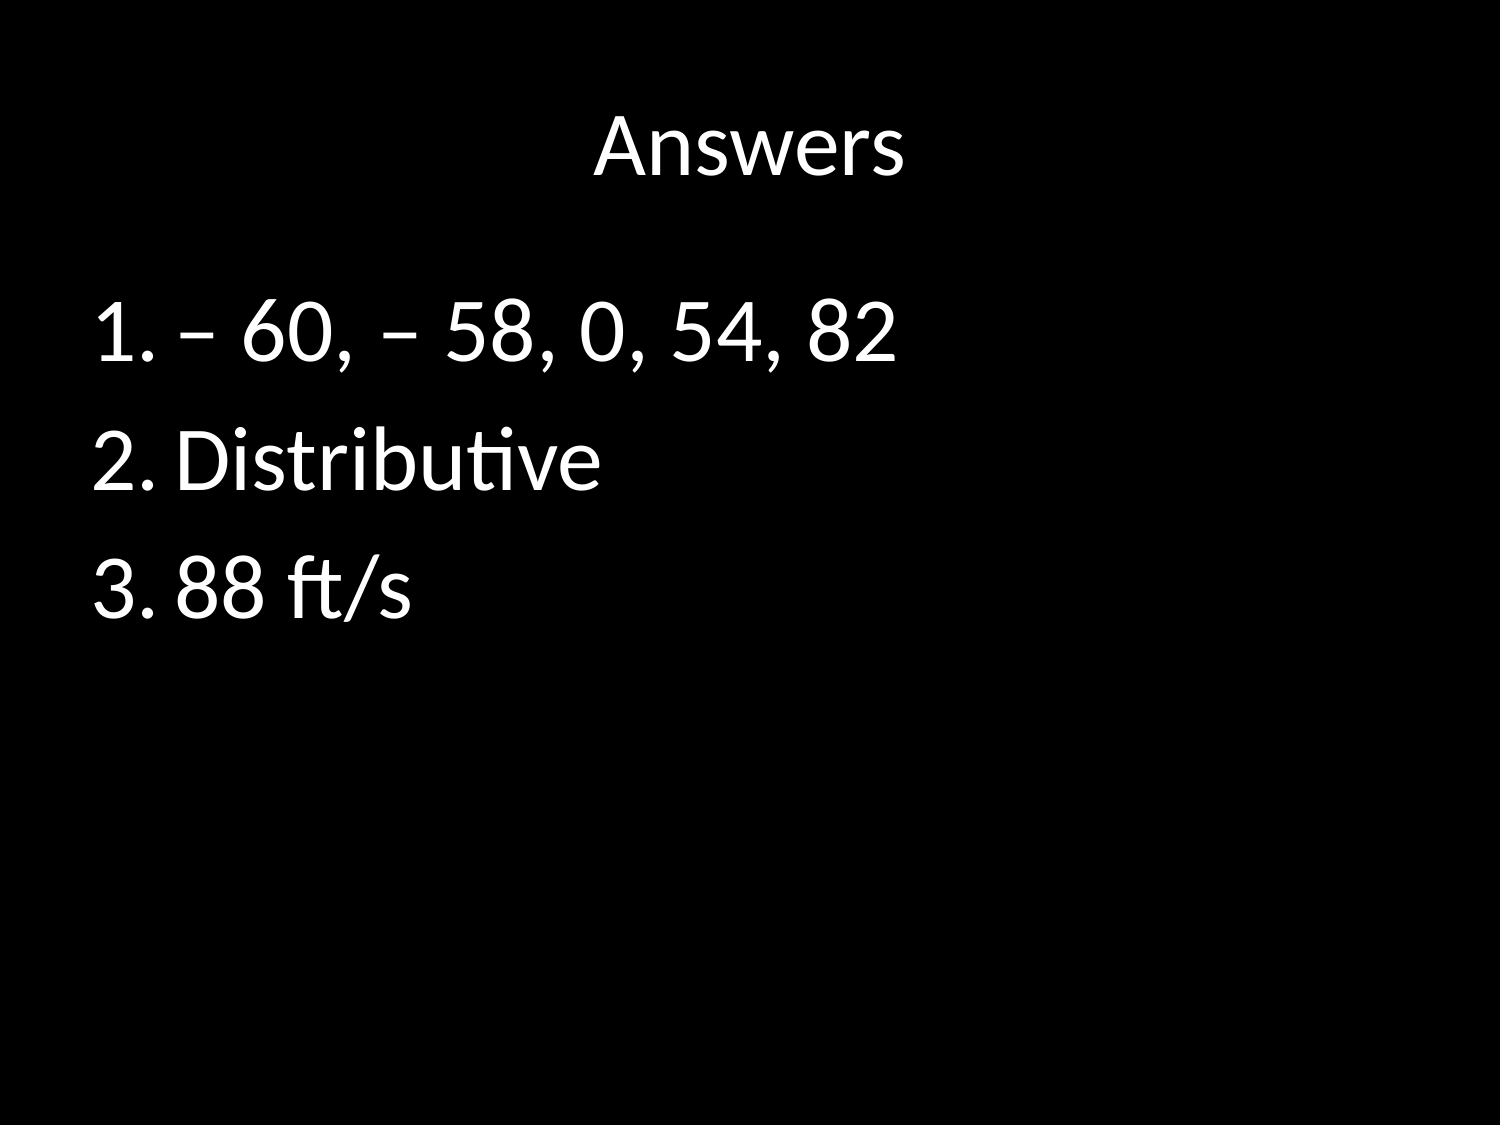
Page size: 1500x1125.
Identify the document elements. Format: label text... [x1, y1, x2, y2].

title Answers [75, 45, 1425, 233]
list – 60, – 58, 0, 54, 82 Distributive 88 ft/s [75, 262, 1425, 1005]
